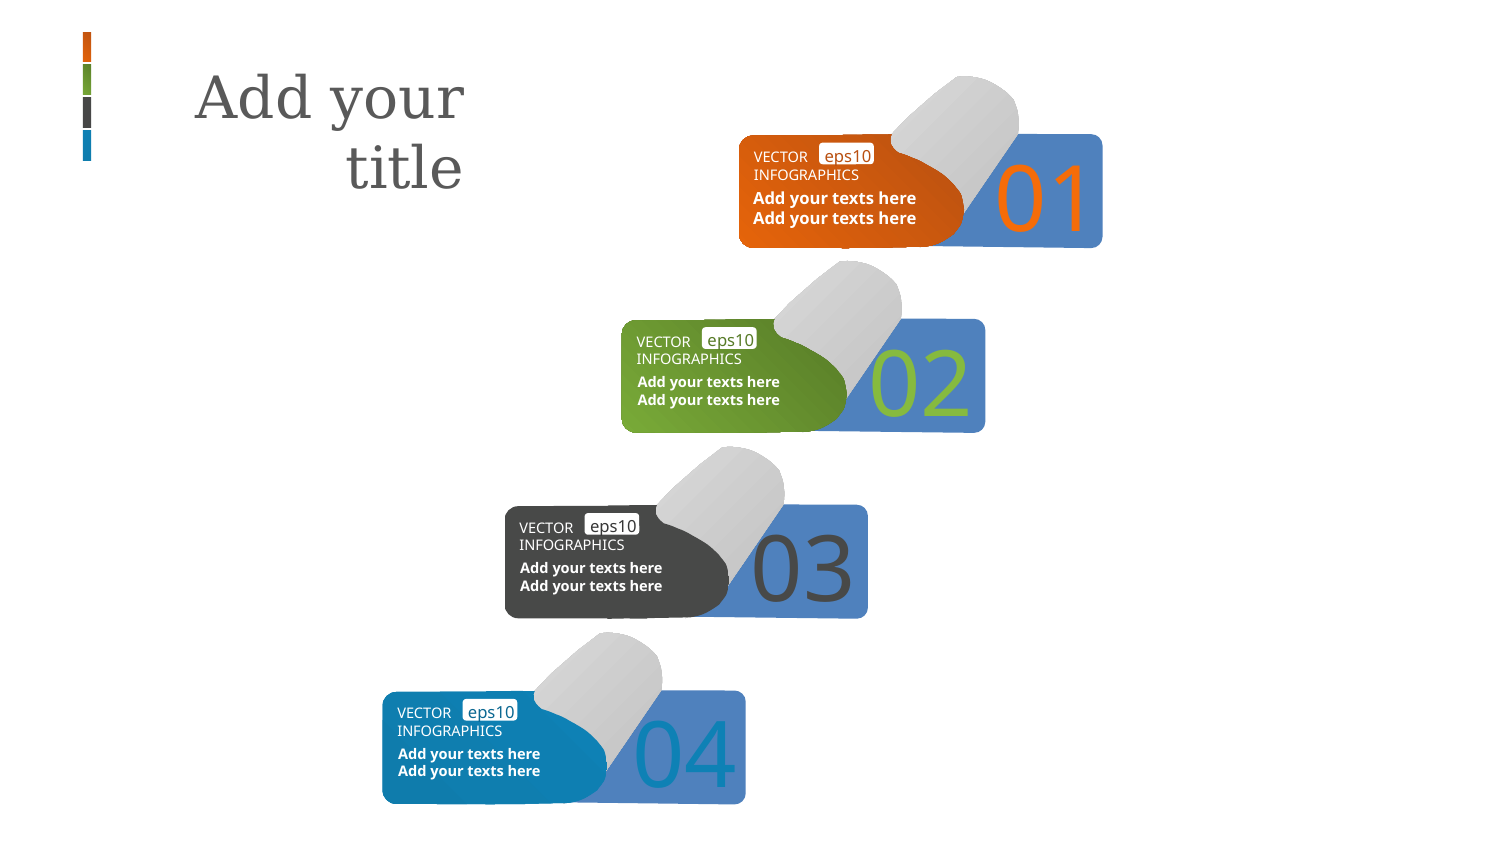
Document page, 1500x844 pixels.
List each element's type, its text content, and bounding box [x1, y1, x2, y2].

text_box Add your title [76, 53, 479, 208]
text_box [382, 632, 751, 806]
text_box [504, 446, 869, 620]
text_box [82, 31, 92, 161]
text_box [621, 260, 987, 435]
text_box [738, 75, 1113, 250]
